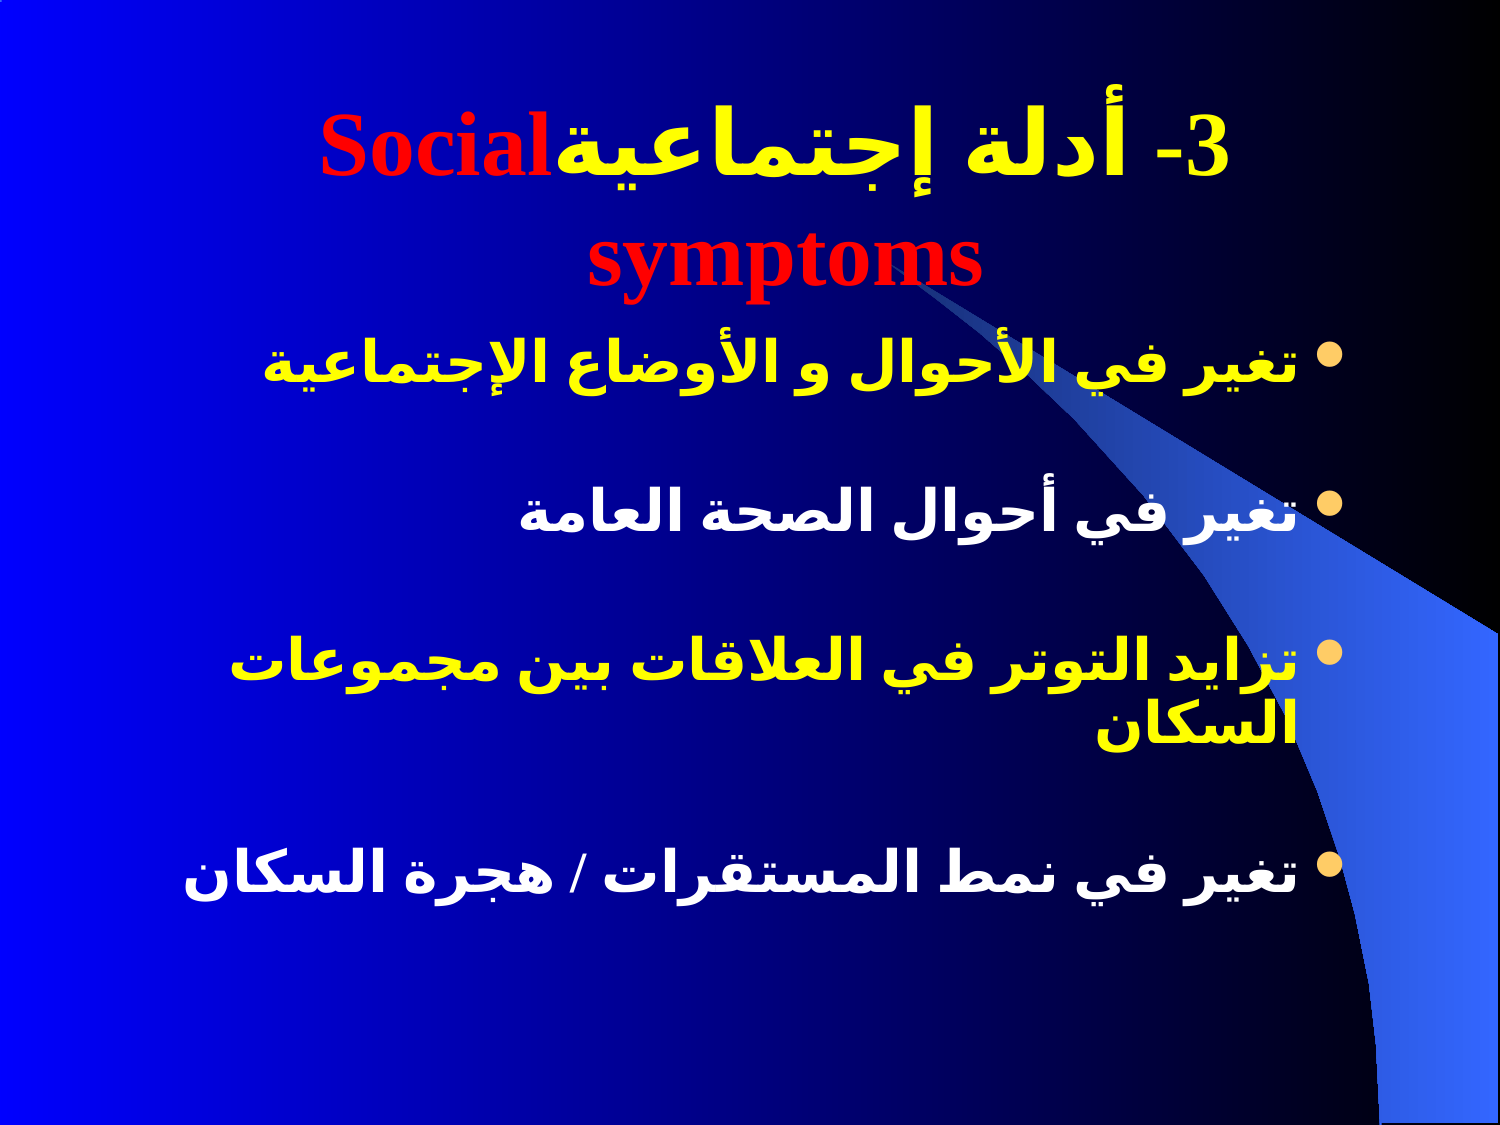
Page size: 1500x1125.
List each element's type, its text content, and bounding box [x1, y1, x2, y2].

title 3- أدلة إجتماعيةSocial symptoms [111, 99, 1438, 288]
list تغير في الأحوال و الأوضاع الإجتماعية تغير في أحوال الصحة العامة تزايد التوتر في العلاقات بين مجموعات السكان تغير في نمط المستقرات / هجرة السكان [111, 324, 1388, 1001]
